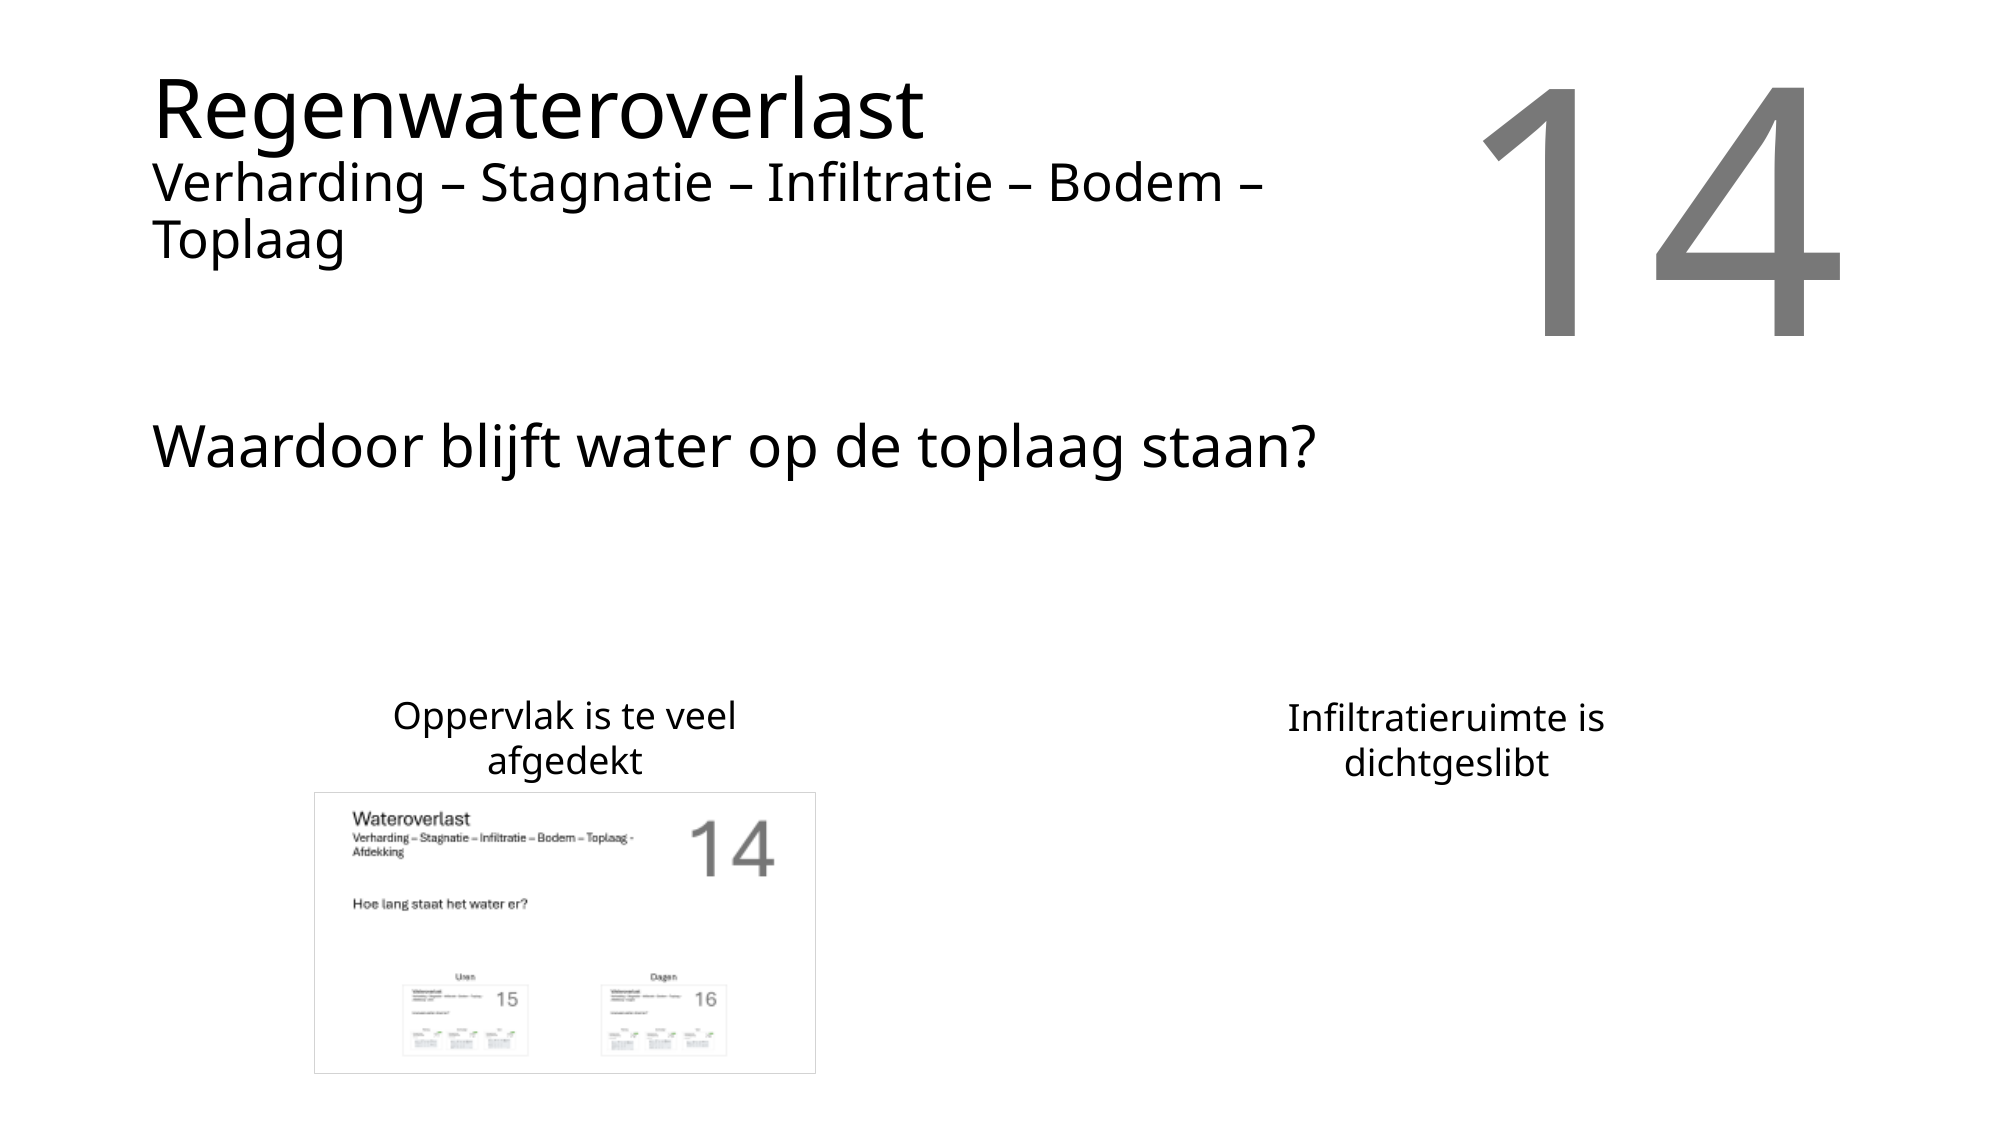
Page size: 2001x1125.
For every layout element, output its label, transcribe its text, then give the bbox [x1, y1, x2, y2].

picture [315, 793, 815, 1073]
title Regenwateroverlast Verharding – Stagnatie – Infiltratie – Bodem – Toplaag [137, 59, 1360, 278]
text_box Oppervlak is te veel afgedekt [348, 684, 782, 790]
text_box Infiltratieruimte is dichtgeslibt [1218, 686, 1676, 791]
slide_number 14 [1396, 59, 1863, 393]
list Waardoor blijft water op de toplaag staan? [137, 409, 1863, 551]
